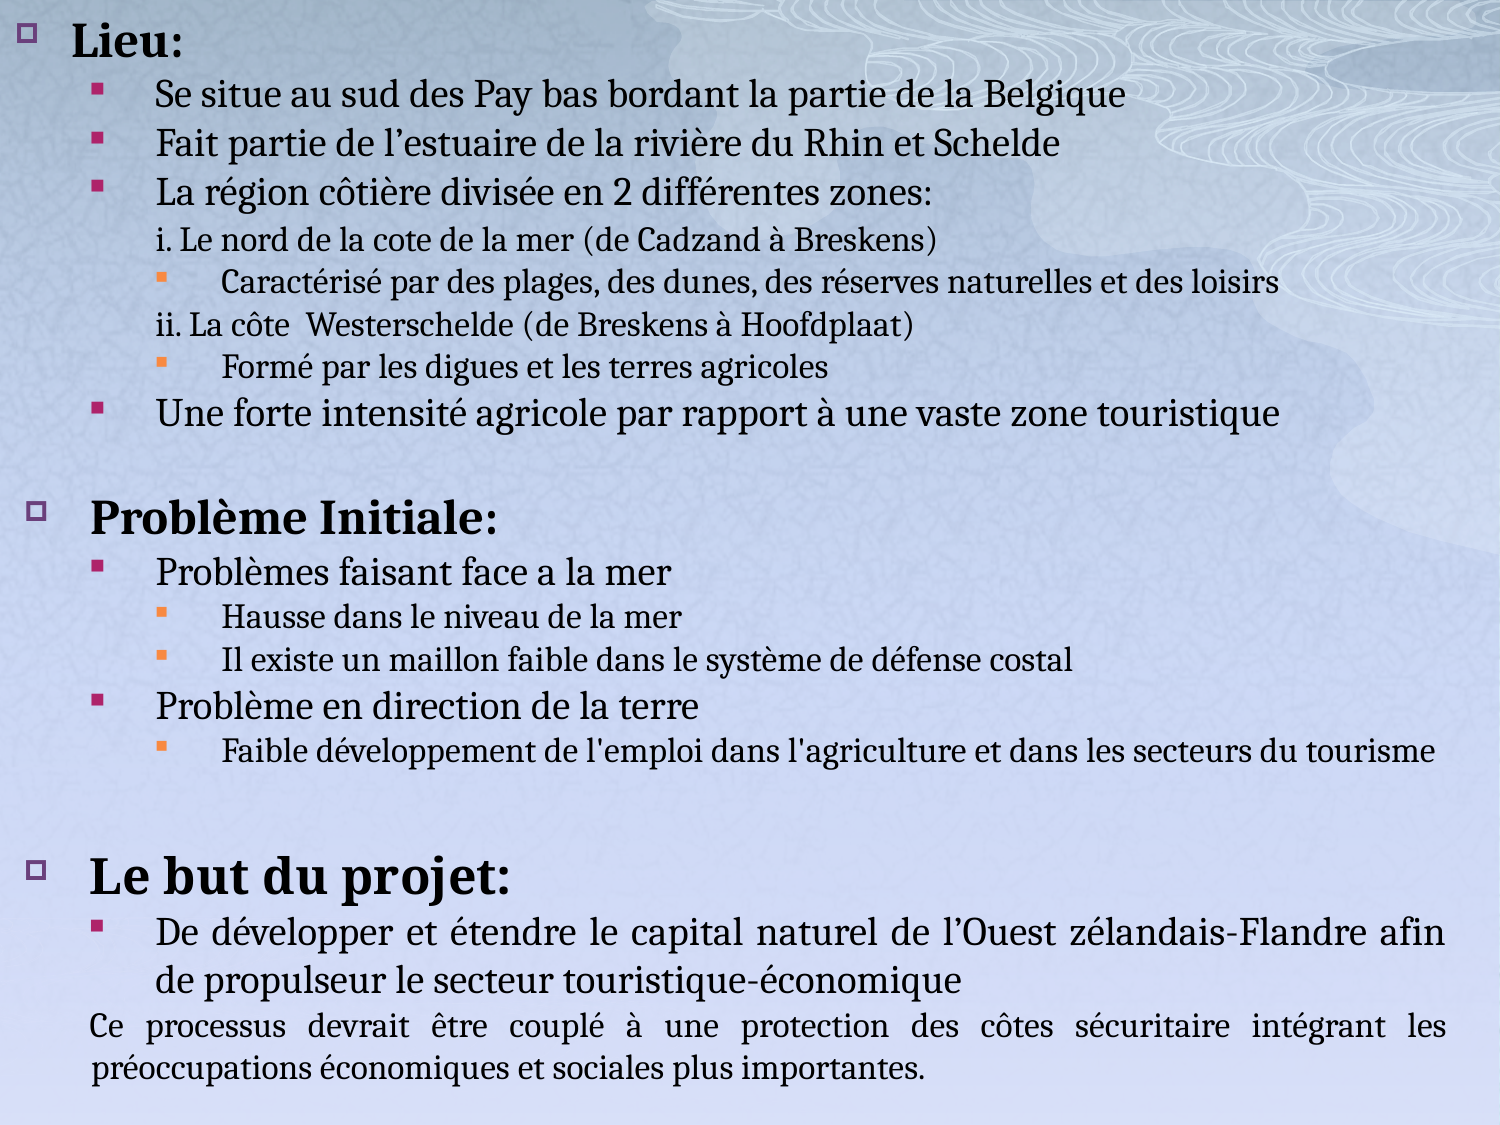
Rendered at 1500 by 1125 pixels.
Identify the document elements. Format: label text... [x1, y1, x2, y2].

list Lieu: Se situe au sud des Pay bas bordant la partie de la Belgique Fait partie de l’estuaire de la rivière du Rhin et Schelde La région côtière divisée en 2 différentes zones: i. Le nord de la cote de la mer (de Cadzand à Breskens) Caractérisé par des plages, des dunes, des réserves naturelles et des loisirs ii. La côte Westerschelde (de Breskens à Hoofdplaat) Formé par les digues et les terres agricoles Une forte intensité agricole par rapport à une vaste zone touristique Problème Initiale: Problèmes faisant face a la mer Hausse dans le niveau de la mer Il existe un maillon faible dans le système de défense costal Problème en direction de la terre Faible développement de l'emploi dans l'agriculture et dans les secteurs du tourisme Le but du projet: De développer et étendre le capital naturel de l’Ouest zélandais-Flandre afin de propulseur le secteur touristique-économique Ce processus devrait être couplé à une protection des côtes sécuritaire intégrant les préoccupations économiques et sociales plus importantes. [0, 0, 1464, 751]
